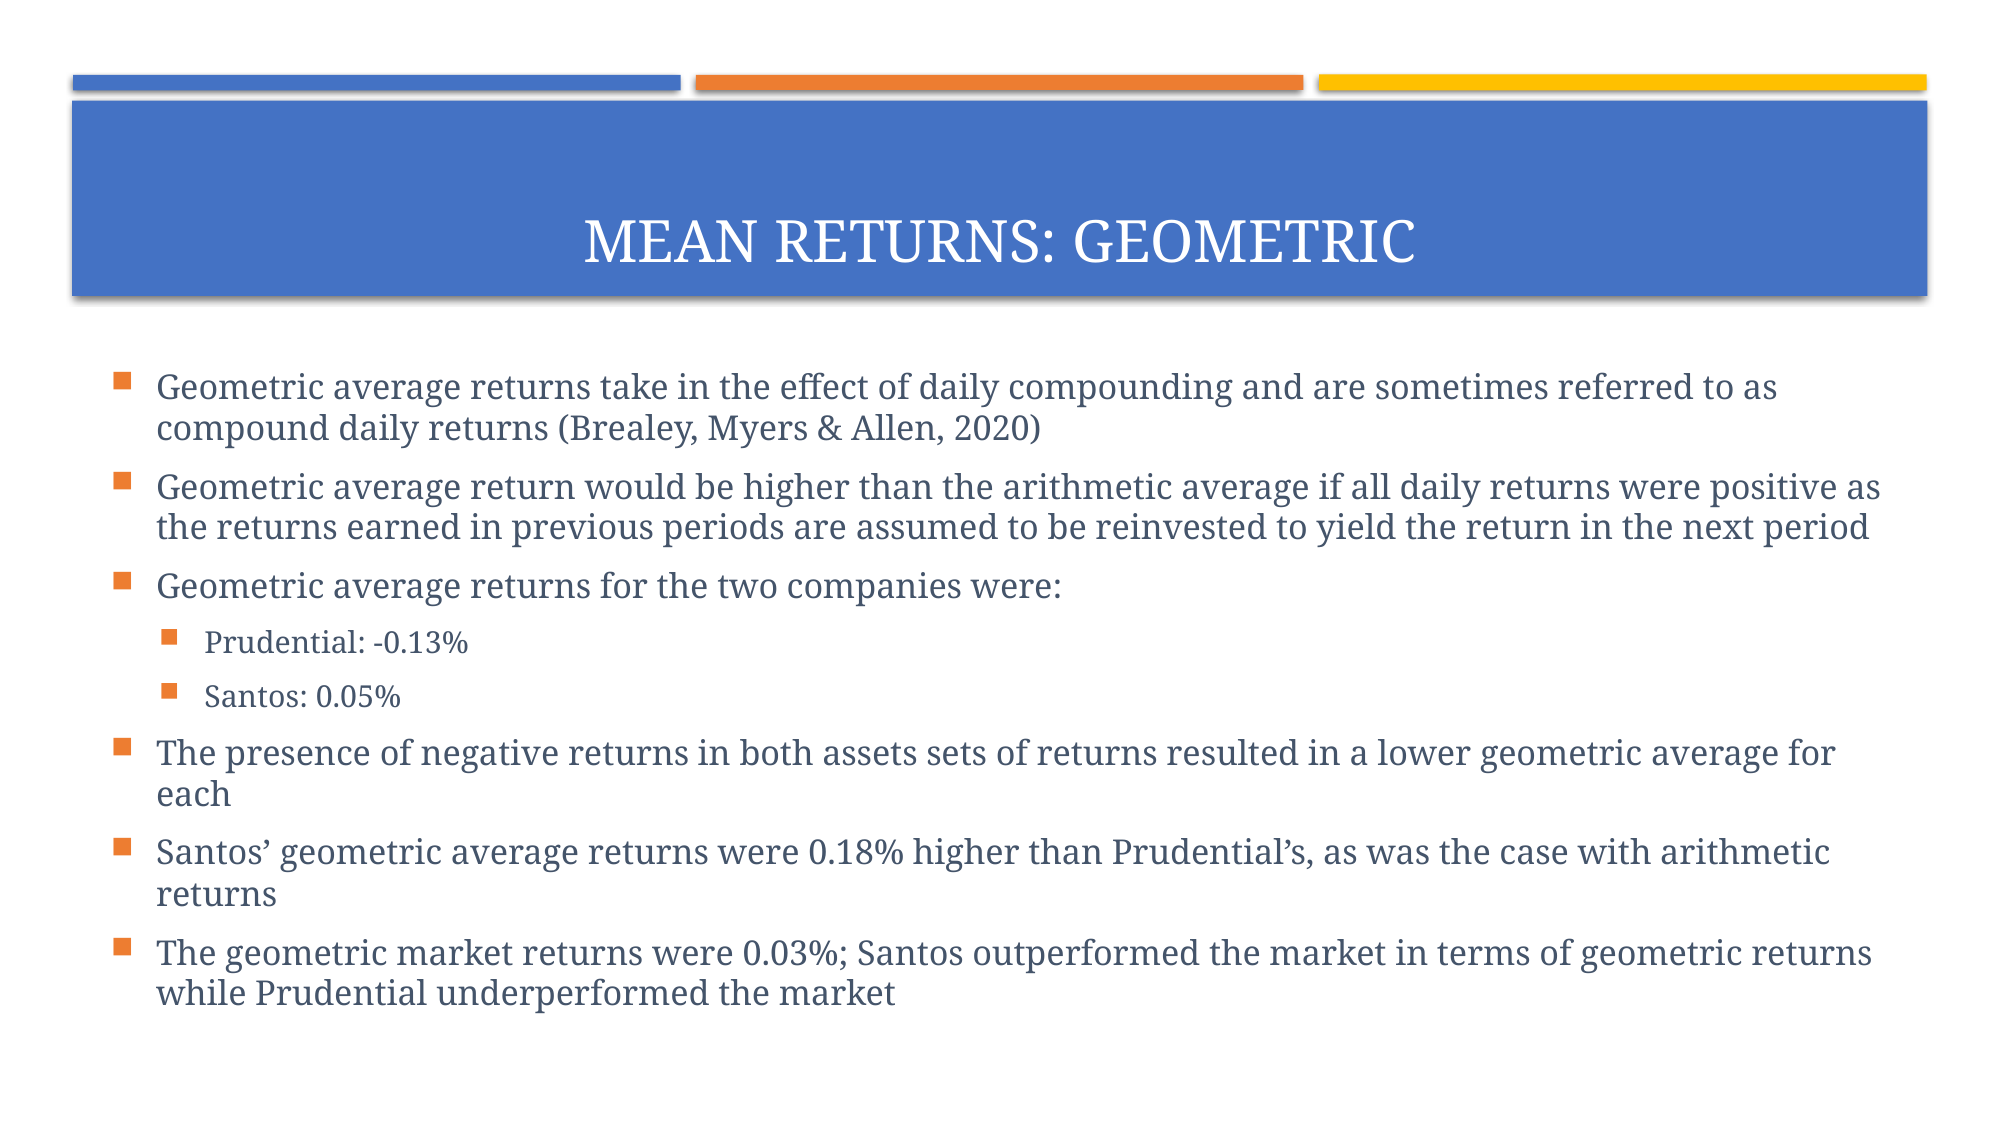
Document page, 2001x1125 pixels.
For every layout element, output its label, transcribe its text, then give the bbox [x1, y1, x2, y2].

list Geometric average returns take in the effect of daily compounding and are sometimes referred to as compound daily returns (Brealey, Myers & Allen, 2020) Geometric average return would be higher than the arithmetic average if all daily returns were positive as the returns earned in previous periods are assumed to be reinvested to yield the return in the next period Geometric average returns for the two companies were: Prudential: -0.13% Santos: 0.05% The presence of negative returns in both assets sets of returns resulted in a lower geometric average for each Santos’ geometric average returns were 0.18% higher than Prudential’s, as was the case with arithmetic returns The geometric market returns were 0.03%; Santos outperformed the market in terms of geometric returns while Prudential underperformed the market [95, 357, 1905, 1033]
title MEAN RETURNS: GEOMETRIC [95, 115, 1905, 282]
